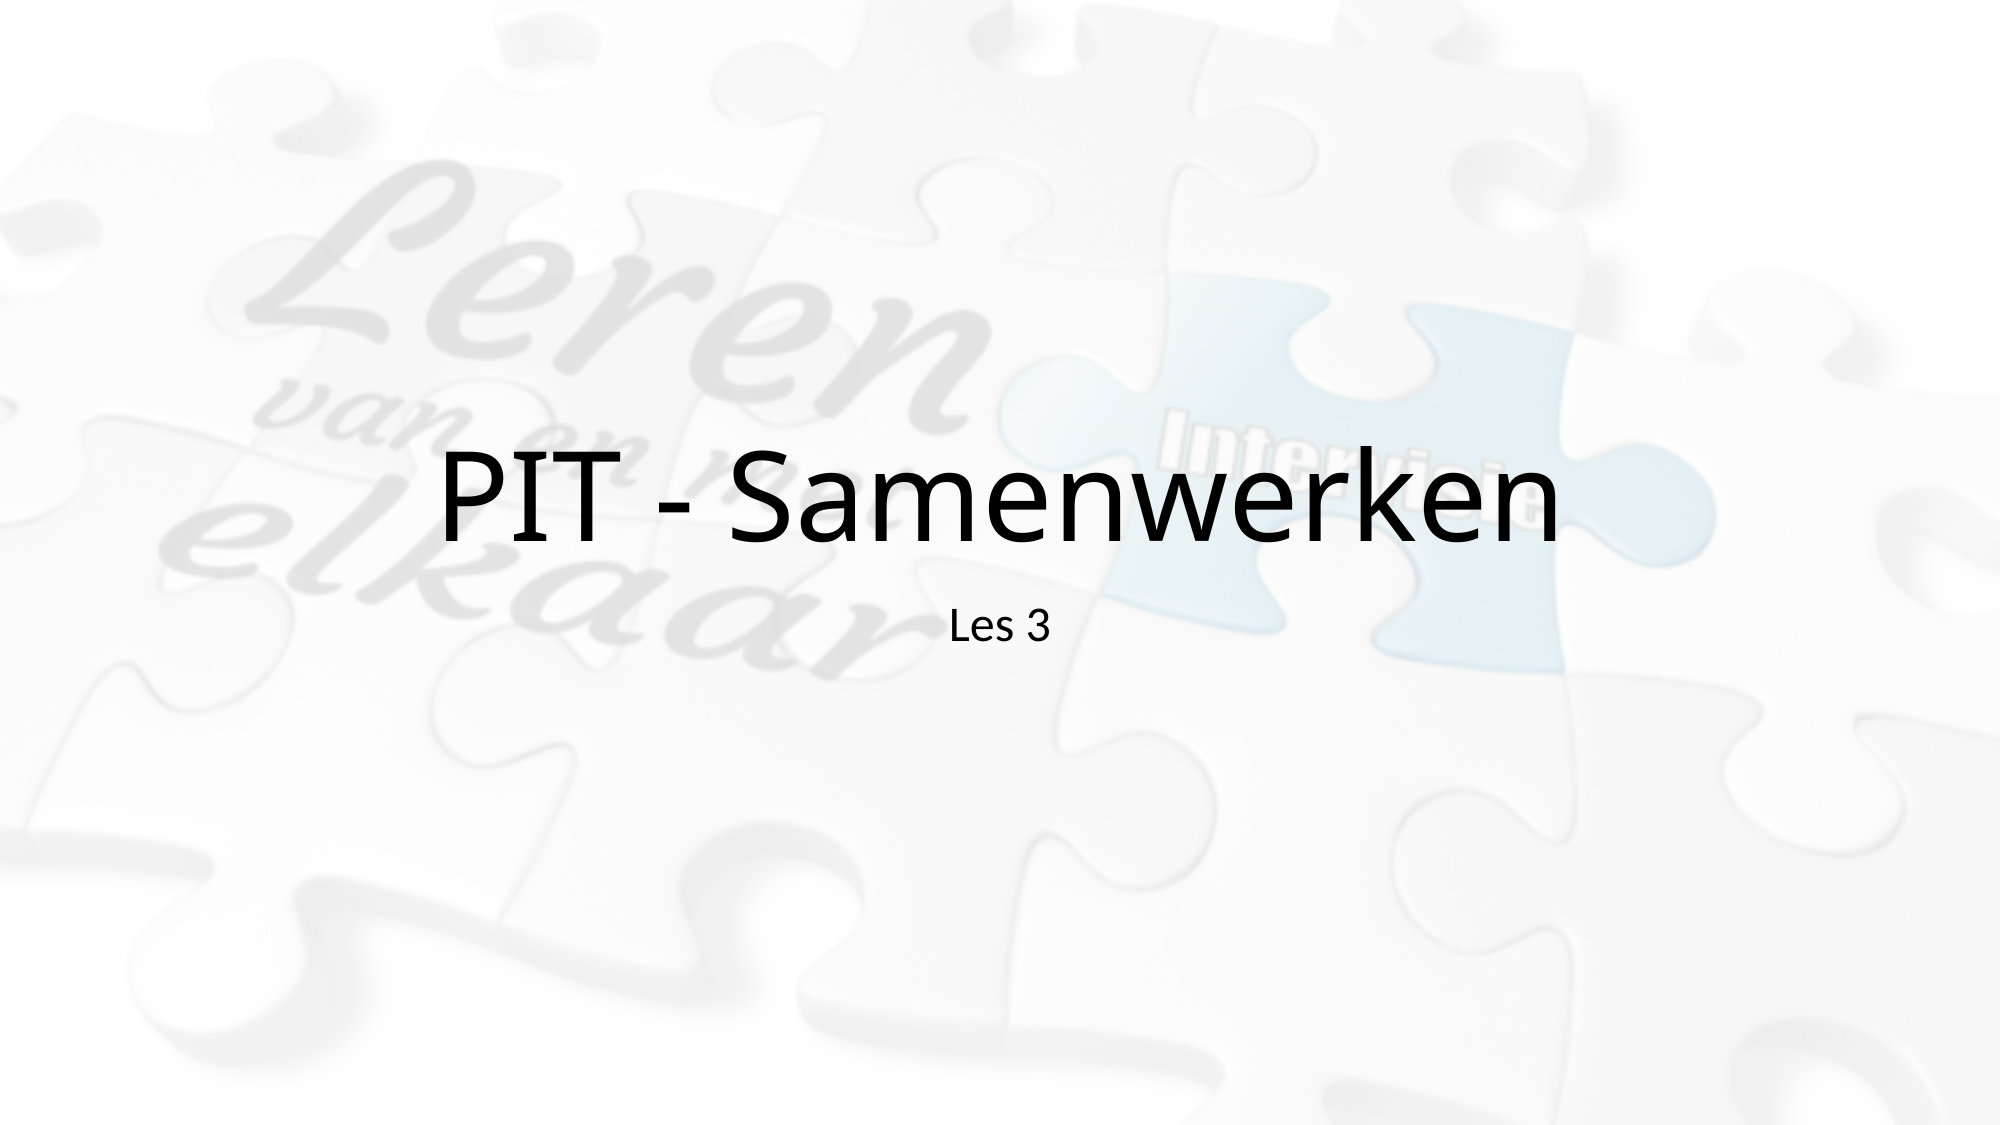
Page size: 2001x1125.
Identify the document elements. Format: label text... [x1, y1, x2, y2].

title PIT - Samenwerken [249, 184, 1750, 576]
subtitle Les 3 [249, 590, 1750, 863]
